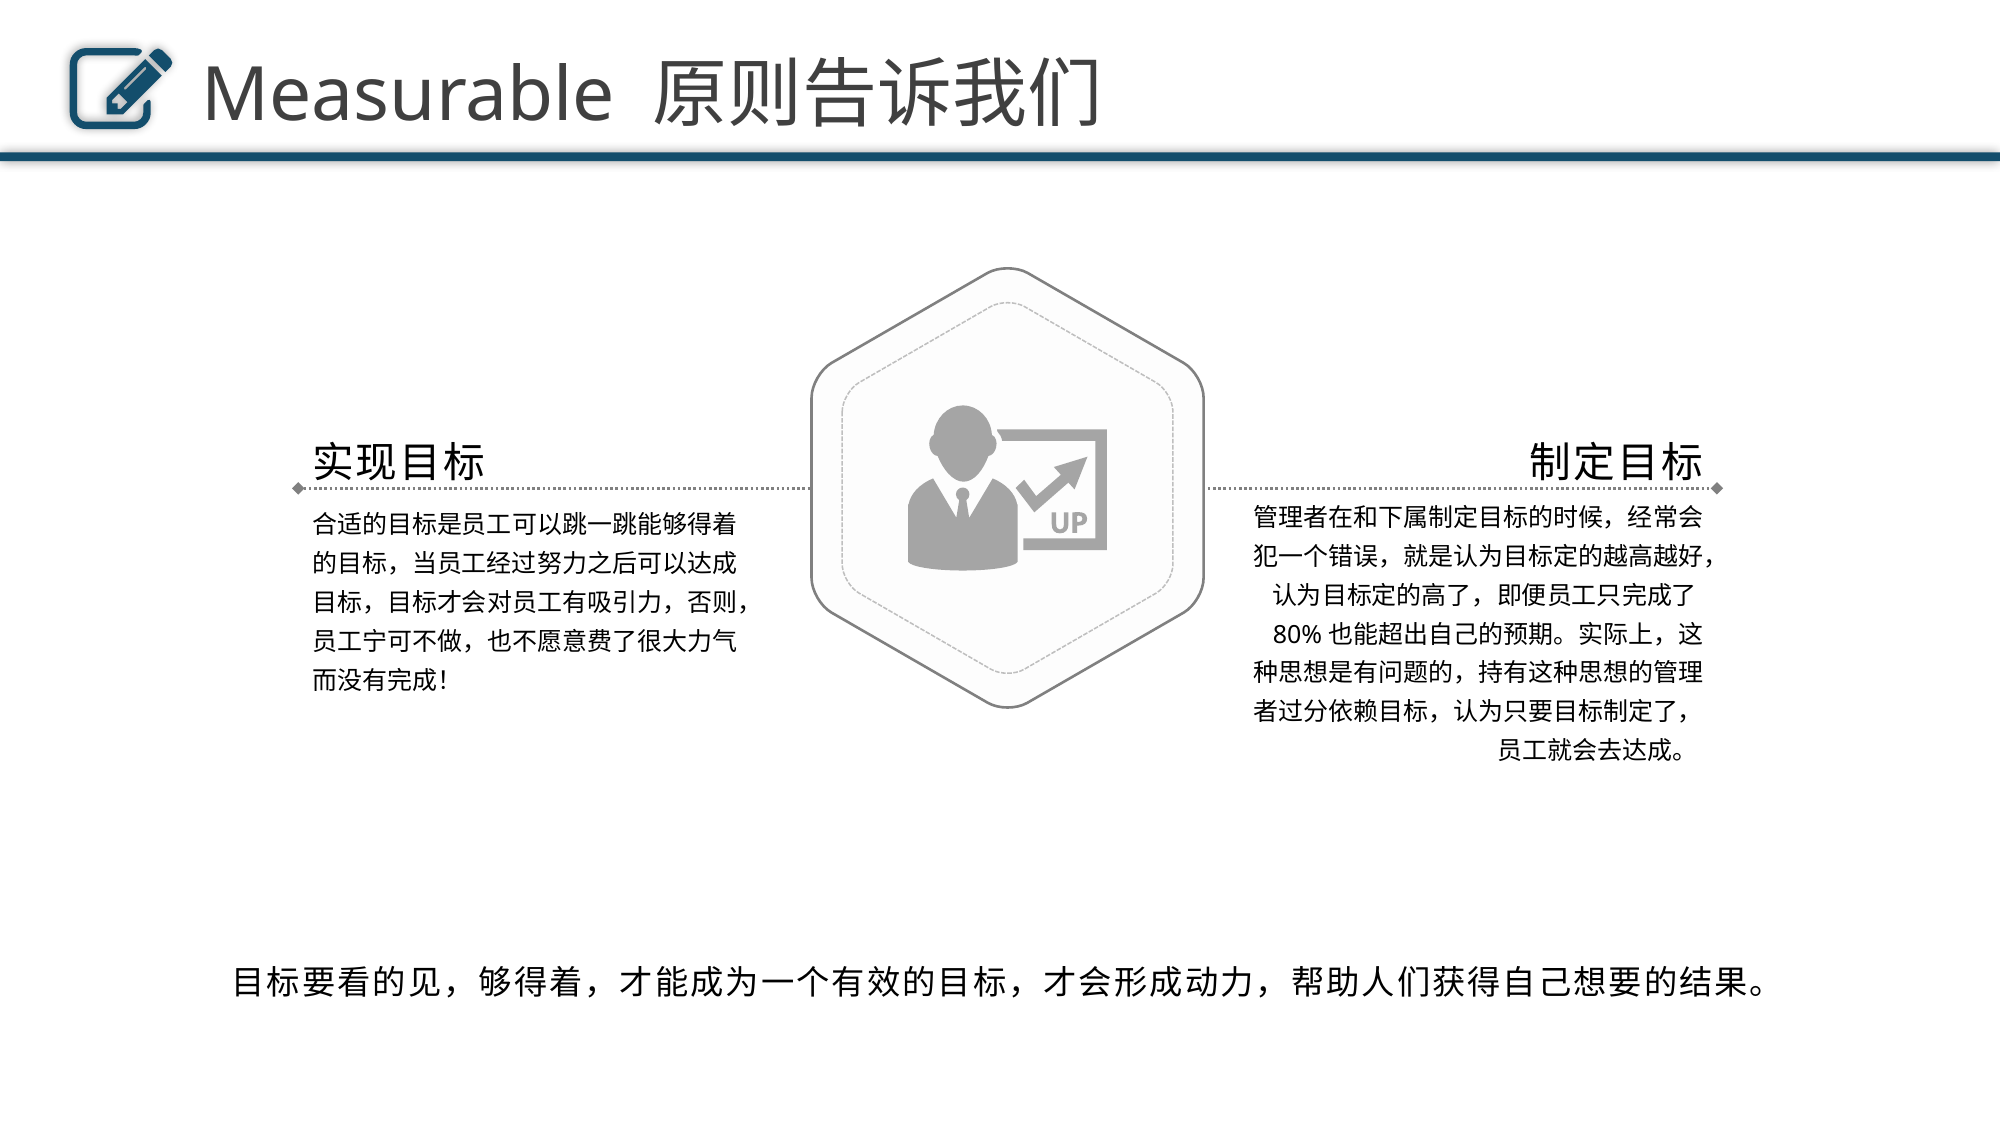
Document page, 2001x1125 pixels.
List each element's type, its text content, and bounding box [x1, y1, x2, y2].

text_box [69, 48, 151, 130]
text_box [297, 428, 773, 702]
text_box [908, 405, 1108, 571]
text_box [148, 48, 173, 72]
text_box 目标要看的见，够得着，才能成为一个有效的目标，才会形成动力，帮助人们获得自己想要的结果。 [122, 945, 1893, 1009]
text_box [0, 151, 2000, 162]
text_box [106, 59, 162, 115]
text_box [1234, 428, 1718, 773]
text_box Measurable 原则告诉我们 [201, 45, 1103, 136]
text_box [811, 266, 1204, 710]
